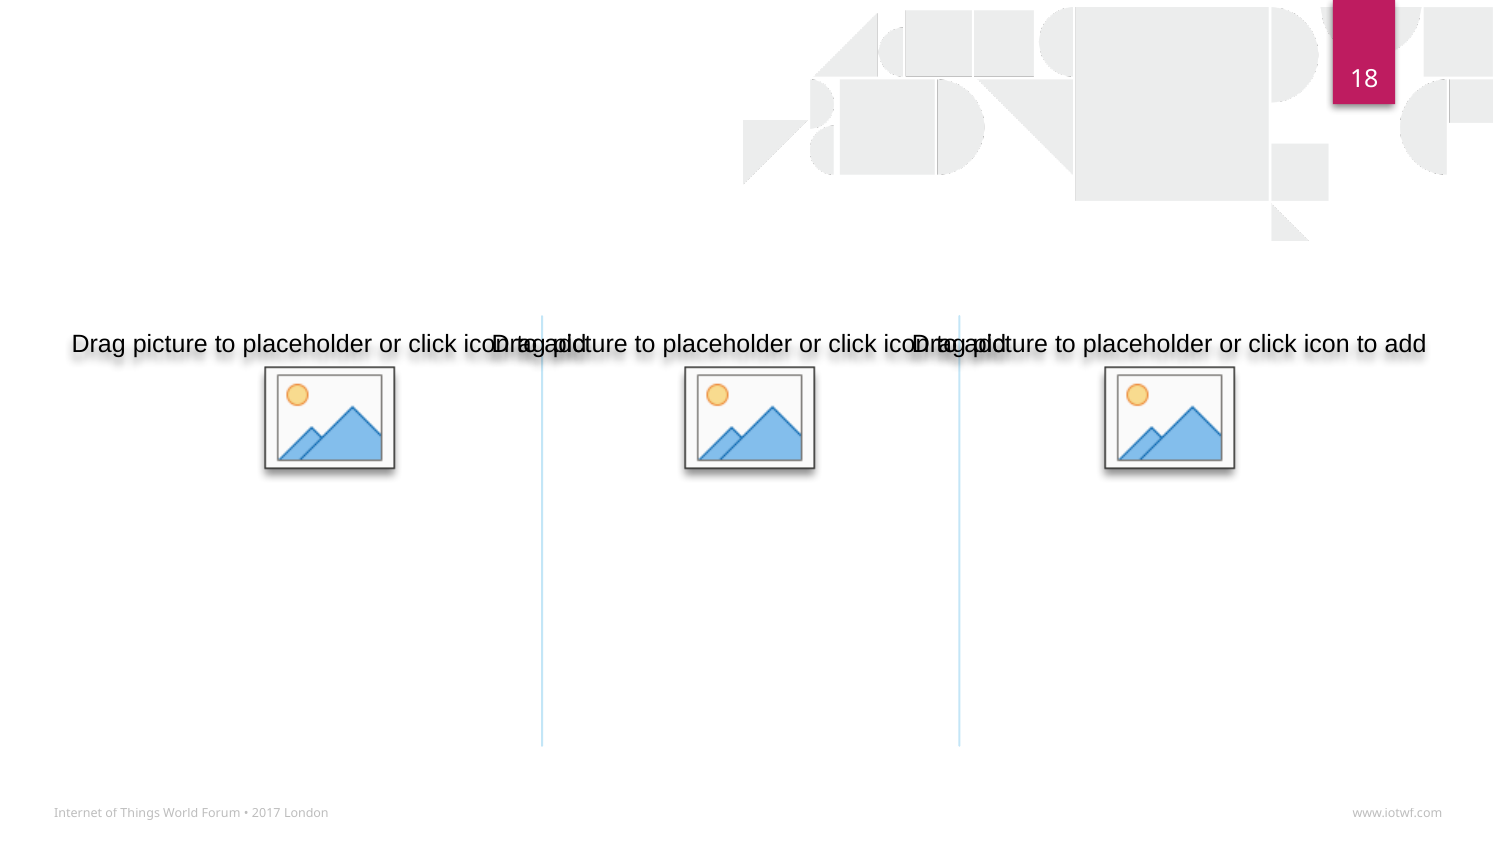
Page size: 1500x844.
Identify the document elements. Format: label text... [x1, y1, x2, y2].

picture [583, 319, 916, 517]
picture [163, 319, 496, 517]
picture [1004, 319, 1336, 517]
picture [743, 7, 1495, 241]
slide_number 18 [1312, 9, 1416, 105]
